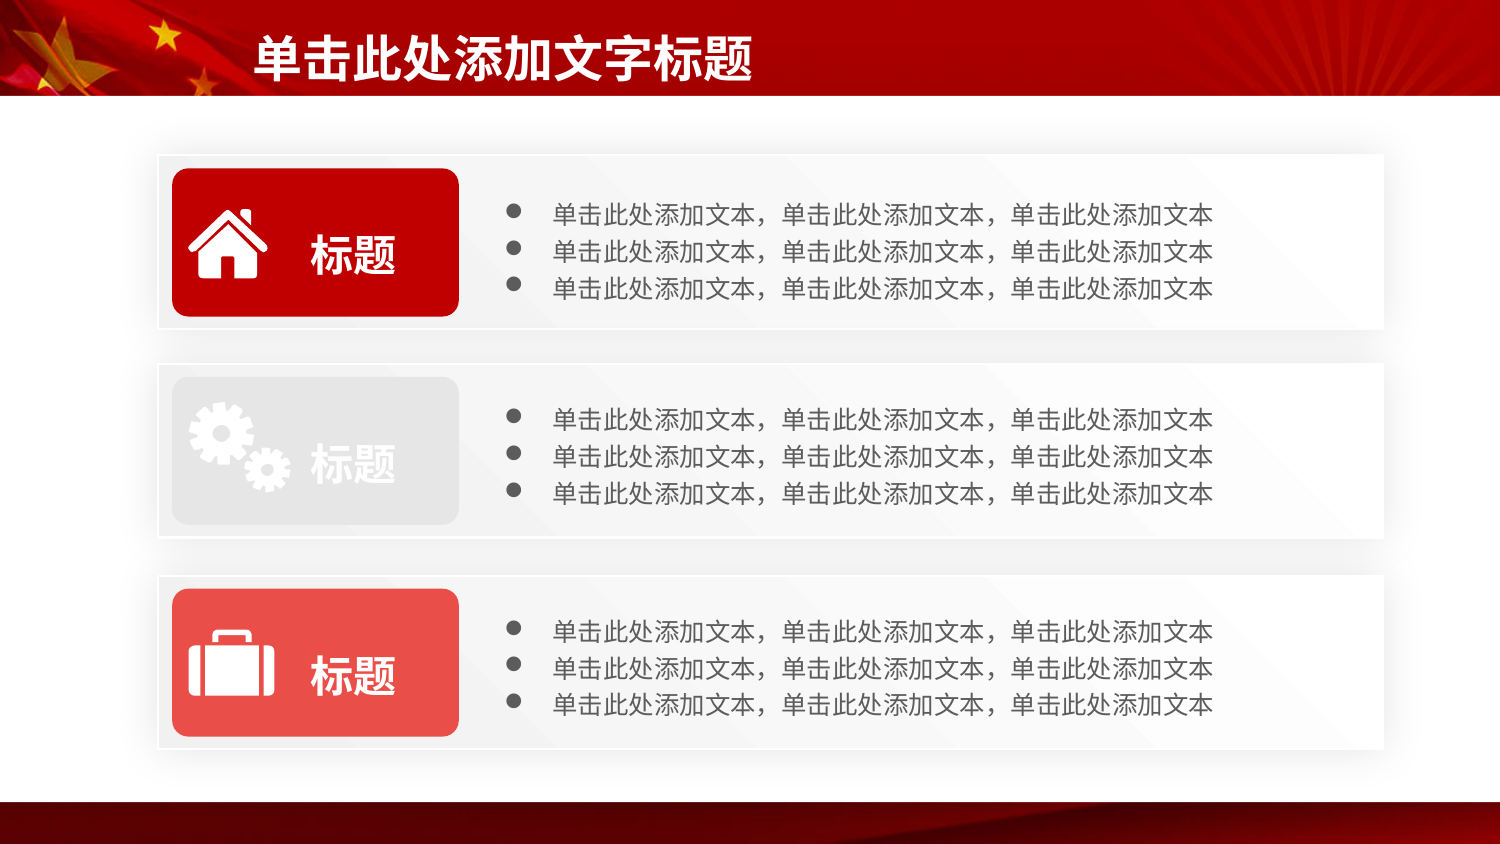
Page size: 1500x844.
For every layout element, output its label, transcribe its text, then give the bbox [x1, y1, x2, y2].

picture [0, 803, 1500, 844]
text_box [158, 155, 1384, 329]
text_box 单击此处添加文本，单击此处添加文本，单击此处添加文本 单击此处添加文本，单击此处添加文本，单击此处添加文本 单击此处添加文本，单击此处添加文本，单击此处添加文本 [489, 185, 1293, 311]
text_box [172, 588, 459, 737]
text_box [172, 168, 459, 317]
text_box [158, 364, 1384, 538]
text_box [172, 376, 459, 525]
text_box 单击此处添加文本，单击此处添加文本，单击此处添加文本 单击此处添加文本，单击此处添加文本，单击此处添加文本 单击此处添加文本，单击此处添加文本，单击此处添加文本 [489, 602, 1293, 728]
text_box [158, 575, 1384, 750]
text_box 单击此处添加文本，单击此处添加文本，单击此处添加文本 单击此处添加文本，单击此处添加文本，单击此处添加文本 单击此处添加文本，单击此处添加文本，单击此处添加文本 [489, 390, 1293, 517]
picture [0, 0, 1500, 95]
